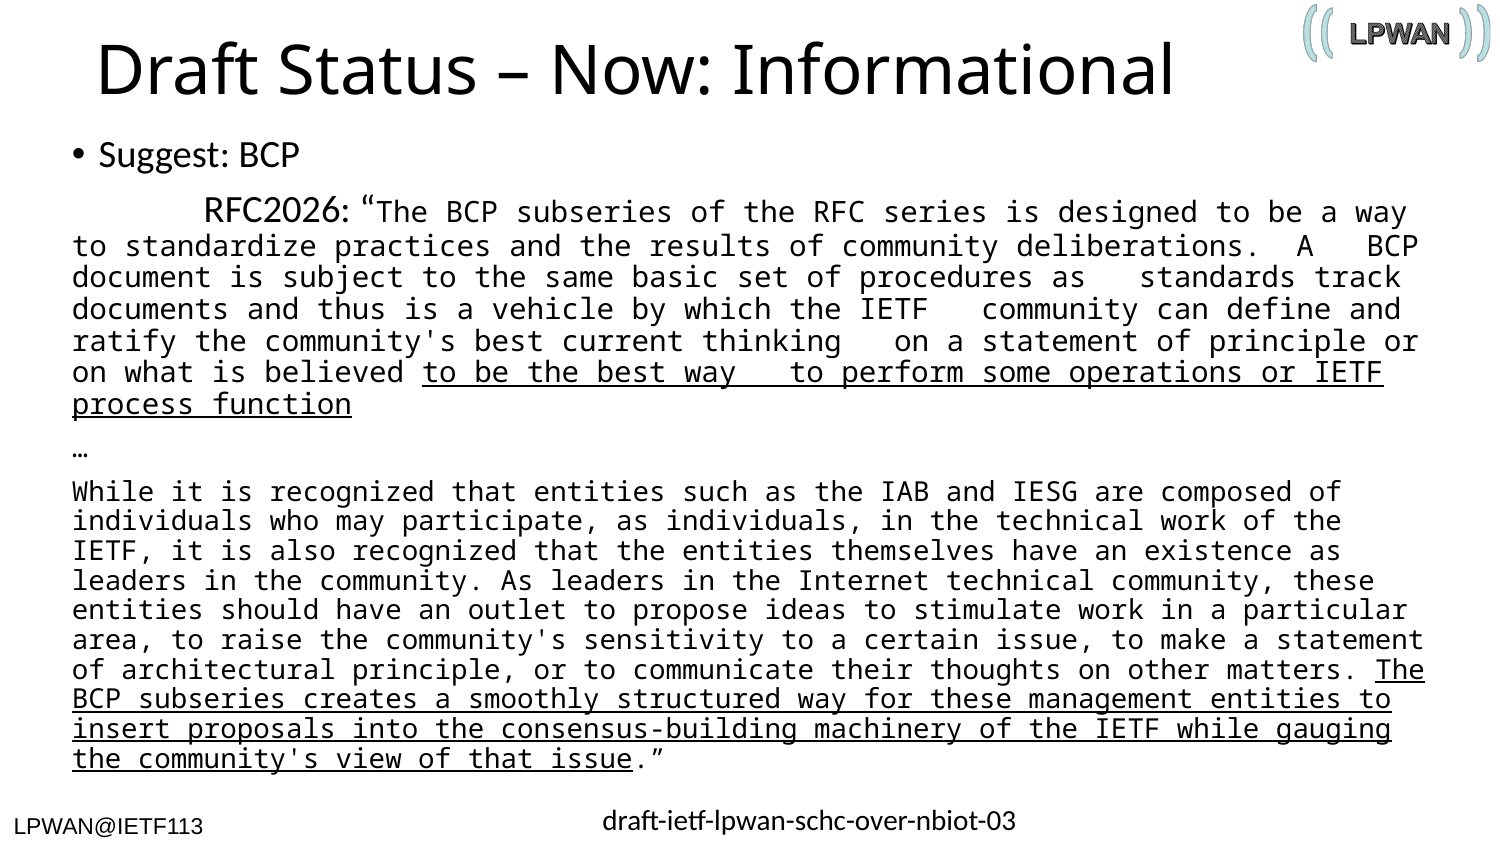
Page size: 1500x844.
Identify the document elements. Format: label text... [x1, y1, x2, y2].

title Draft Status – Now: Informational [84, 14, 1378, 128]
picture [1303, 4, 1491, 62]
list Suggest: BCP RFC2026: “The BCP subseries of the RFC series is designed to be a way to standardize practices and the results of community deliberations. A BCP document is subject to the same basic set of procedures as standards track documents and thus is a vehicle by which the IETF community can define and ratify the community's best current thinking on a statement of principle or on what is believed to be the best way to perform some operations or IETF process function … While it is recognized that entities such as the IAB and IESG are composed of individuals who may participate, as individuals, in the technical work of the IETF, it is also recognized that the entities themselves have an existence as leaders in the community. As leaders in the Internet technical community, these entities should have an outlet to propose ideas to stimulate work in a particular area, to raise the community's sensitivity to a certain issue, to make a statement of architectural principle, or to communicate their thoughts on other matters. The BCP subseries creates a smoothly structured way for these management entities to insert proposals into the consensus-building machinery of the IETF while gauging the community's view of that issue.” [60, 128, 1440, 815]
text_box draft-ietf-lpwan-schc-over-nbiot-03 [587, 793, 1032, 844]
